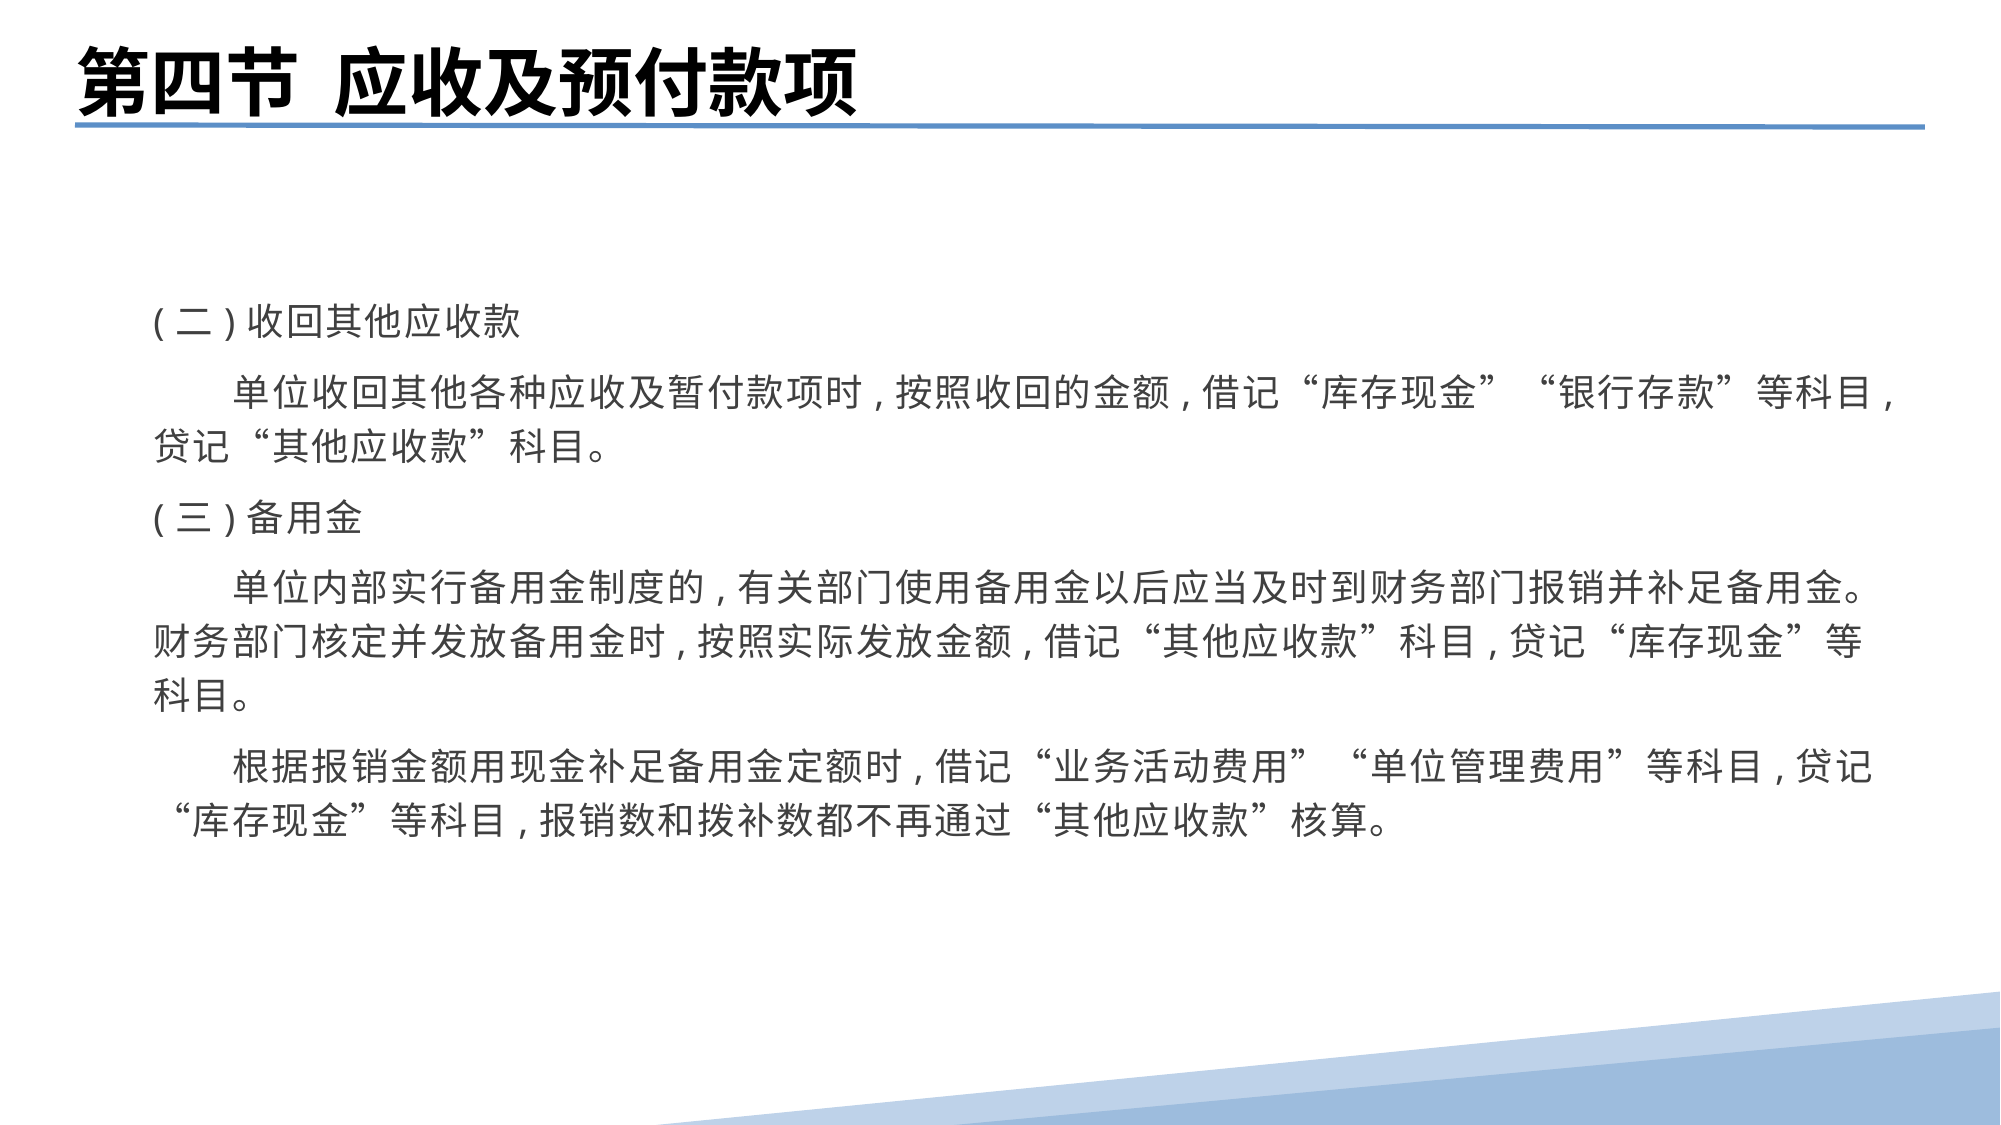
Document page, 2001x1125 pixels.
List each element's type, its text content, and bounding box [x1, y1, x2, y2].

text_box 第四节 应收及预付款项 [75, 24, 1925, 124]
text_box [74, 124, 1925, 128]
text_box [656, 991, 2000, 1125]
text_box (二)收回其他应收款 单位收回其他各种应收及暂付款项时,按照收回的金额,借记“库存现金”“银行存款”等科目,贷记“其他应收款”科目。 (三)备用金 单位内部实行备用金制度的,有关部门使用备用金以后应当及时到财务部门报销并补足备用金。财务部门核定并发放备用金时,按照实际发放金额,借记“其他应收款”科目,贷记“库存现金”等科目。 根据报销金额用现金补足备用金定额时,借记“业务活动费用”“单位管理费用”等科目,贷记“库存现金”等科目,报销数和拨补数都不再通过“其他应收款”核算。 [142, 189, 1888, 941]
